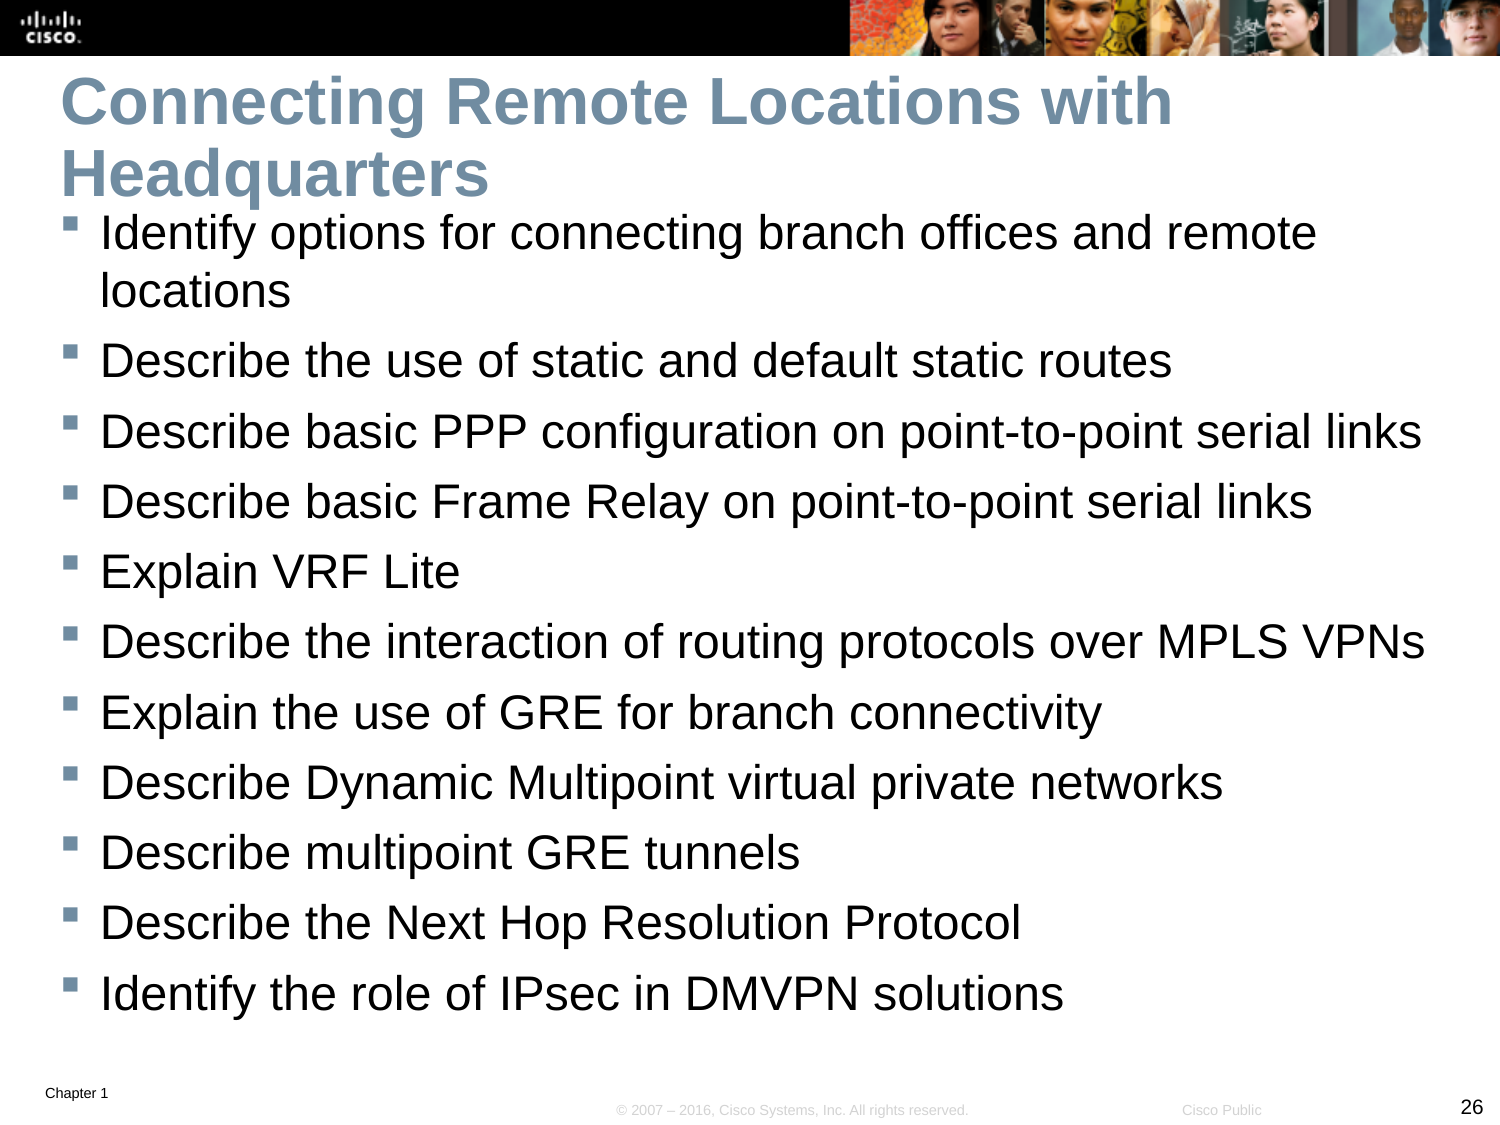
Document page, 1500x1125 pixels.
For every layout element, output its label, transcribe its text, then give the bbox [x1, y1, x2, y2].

picture [0, 0, 1500, 56]
list Identify options for connecting branch offices and remote locations Describe the use of static and default static routes Describe basic PPP configuration on point-to-point serial links Describe basic Frame Relay on point-to-point serial links Explain VRF Lite Describe the interaction of routing protocols over MPLS VPNs Explain the use of GRE for branch connectivity Describe Dynamic Multipoint virtual private networks Describe multipoint GRE tunnels Describe the Next Hop Resolution Protocol Identify the role of IPsec in DMVPN solutions [45, 193, 1444, 1037]
title Connecting Remote Locations with Headquarters [45, 59, 1444, 182]
